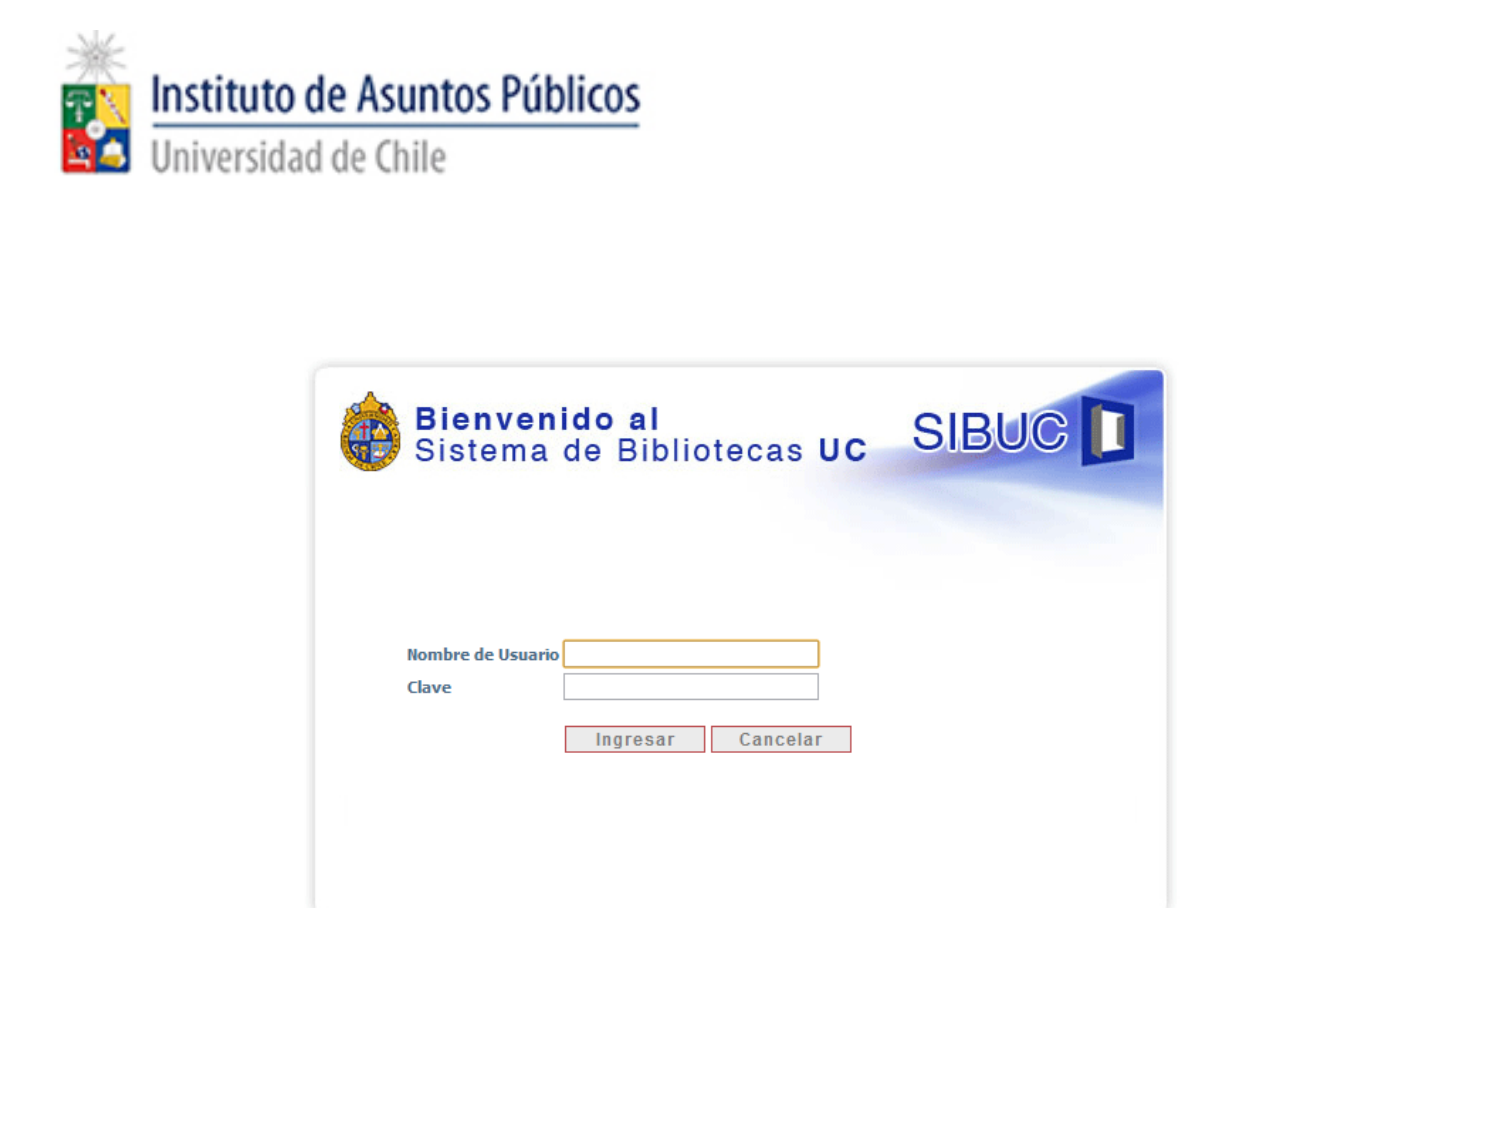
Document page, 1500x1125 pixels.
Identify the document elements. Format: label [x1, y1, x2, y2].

picture [29, 30, 705, 209]
picture [277, 349, 1198, 908]
